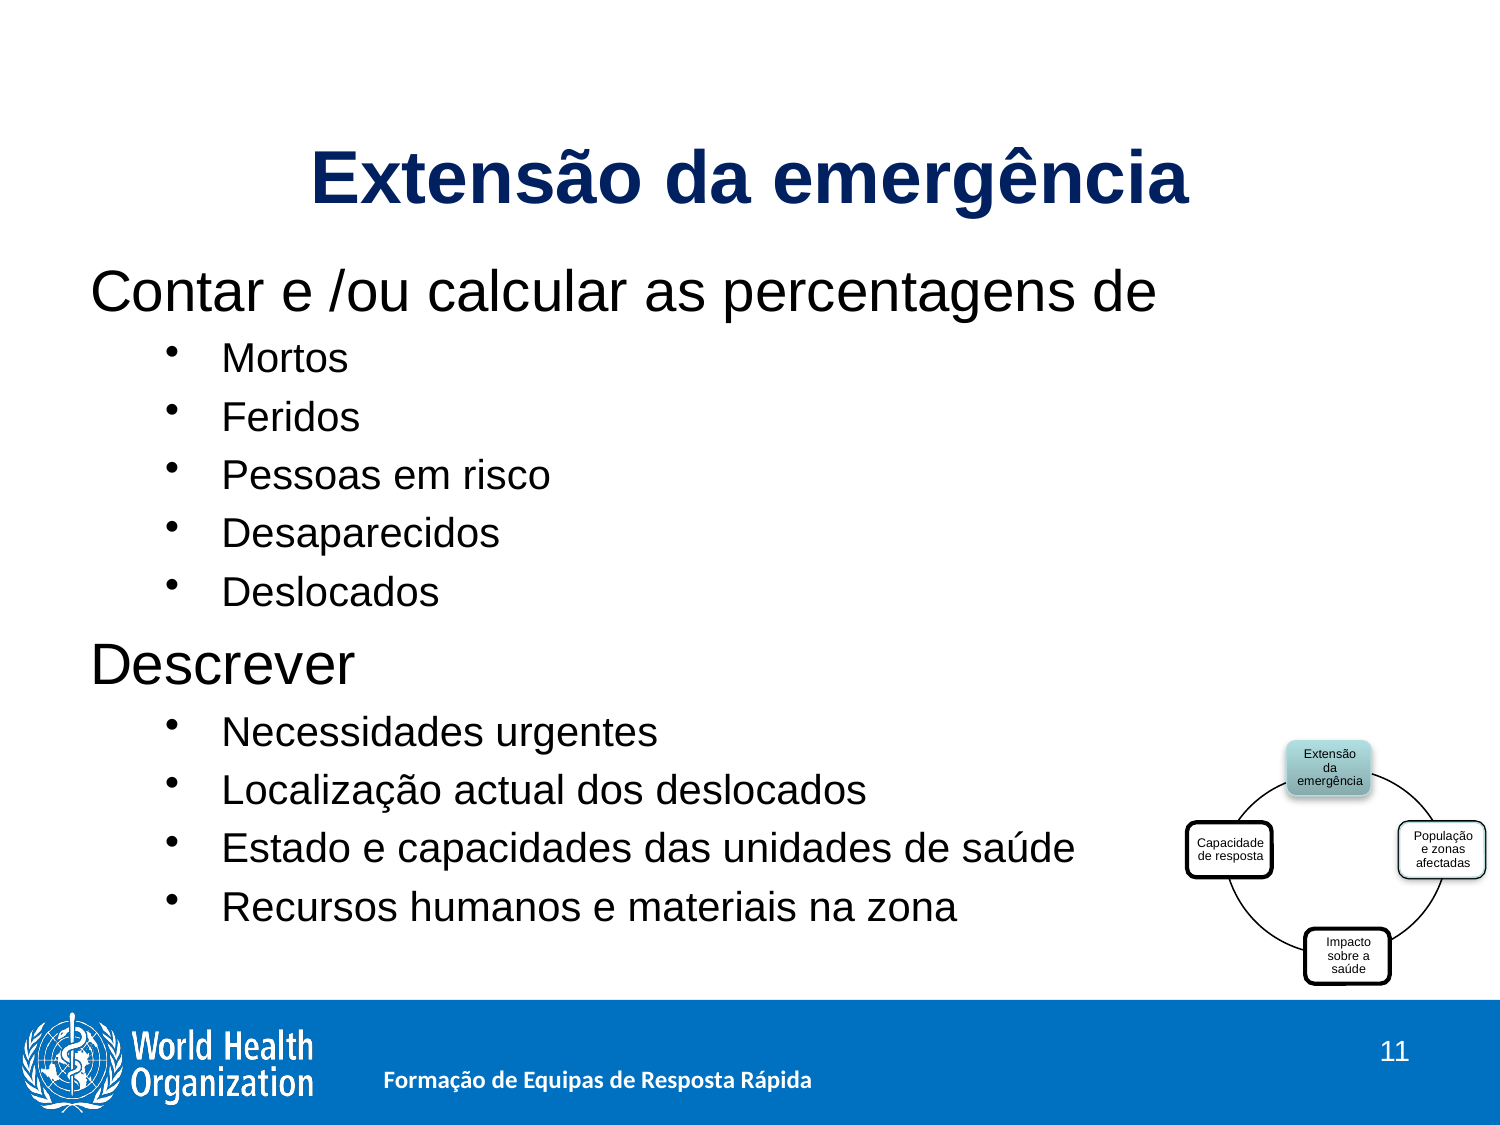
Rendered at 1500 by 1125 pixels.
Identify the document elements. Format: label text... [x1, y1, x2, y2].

list Contar e /ou calcular as percentagens de Mortos Feridos Pessoas em risco Desaparecidos Deslocados Descrever Necessidades urgentes Localização actual dos deslocados Estado e capacidades das unidades de saúde Recursos humanos e materiais na zona [74, 245, 1426, 988]
title Extensão da emergência [74, 115, 1426, 232]
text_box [1186, 727, 1490, 987]
slide_number 11 [1074, 1024, 1425, 1103]
picture [21, 1012, 313, 1113]
